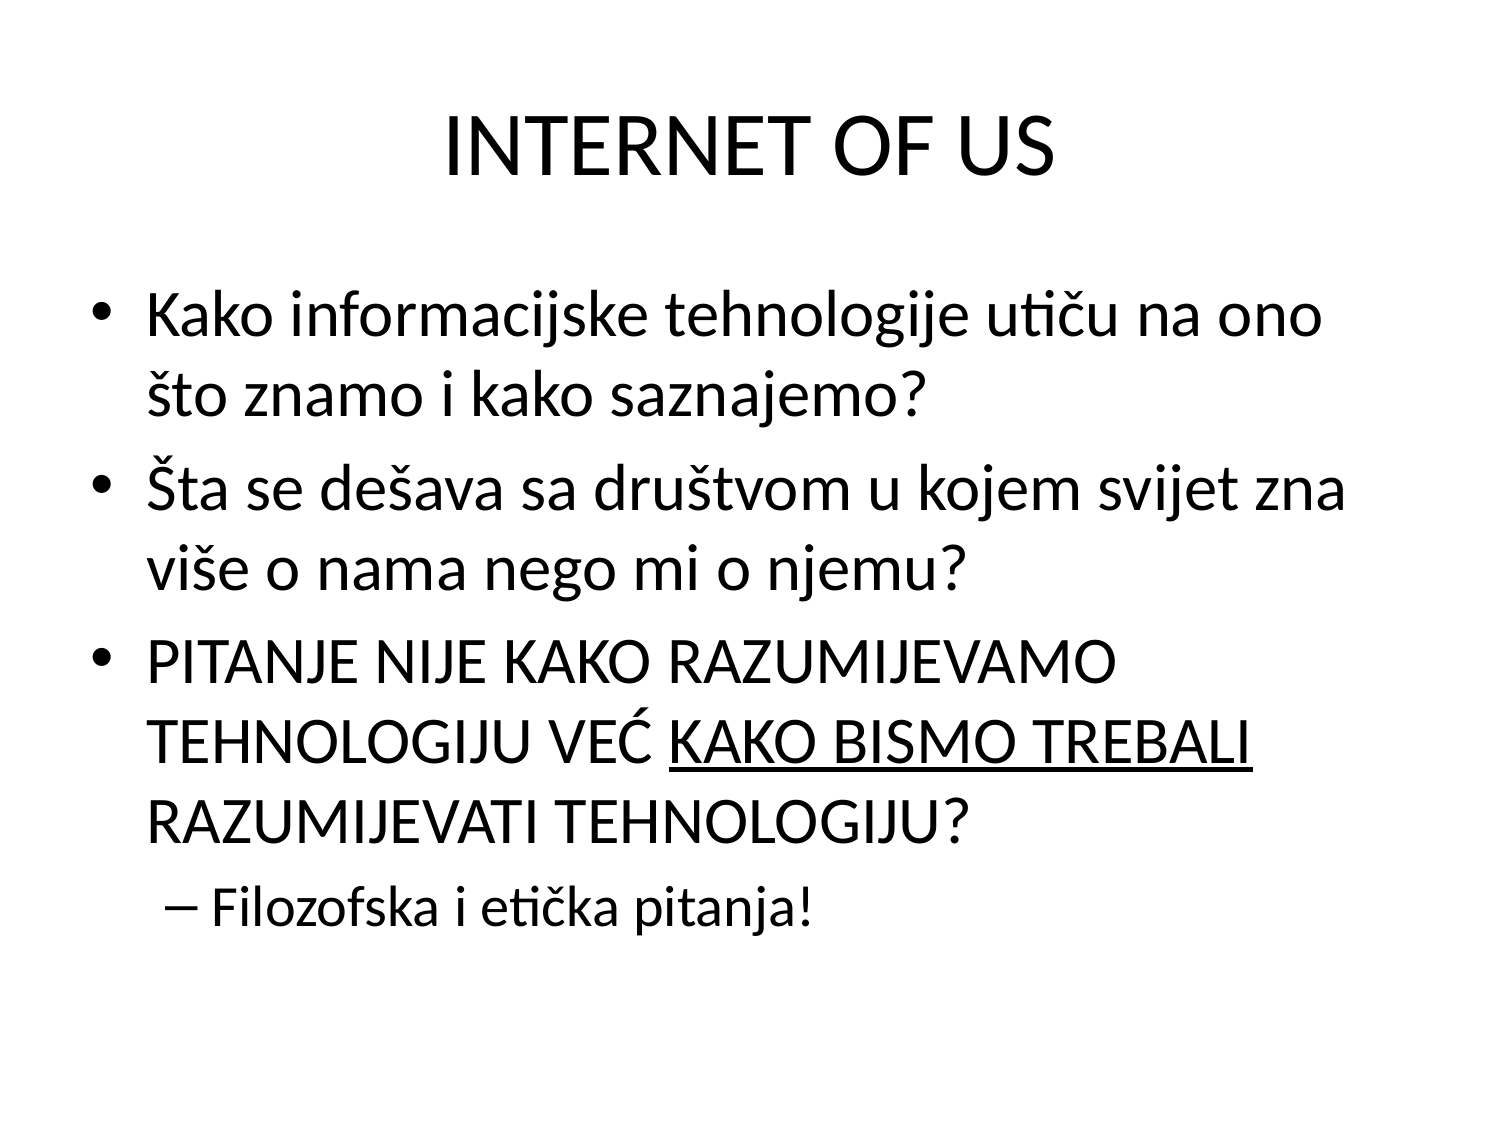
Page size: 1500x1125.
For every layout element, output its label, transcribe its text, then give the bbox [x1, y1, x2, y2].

title INTERNET OF US [75, 45, 1425, 233]
list Kako informacijske tehnologije utiču na ono što znamo i kako saznajemo? Šta se dešava sa društvom u kojem svijet zna više o nama nego mi o njemu? PITANJE NIJE KAKO RAZUMIJEVAMO TEHNOLOGIJU VEĆ KAKO BISMO TREBALI RAZUMIJEVATI TEHNOLOGIJU? Filozofska i etička pitanja! [75, 262, 1425, 1005]
